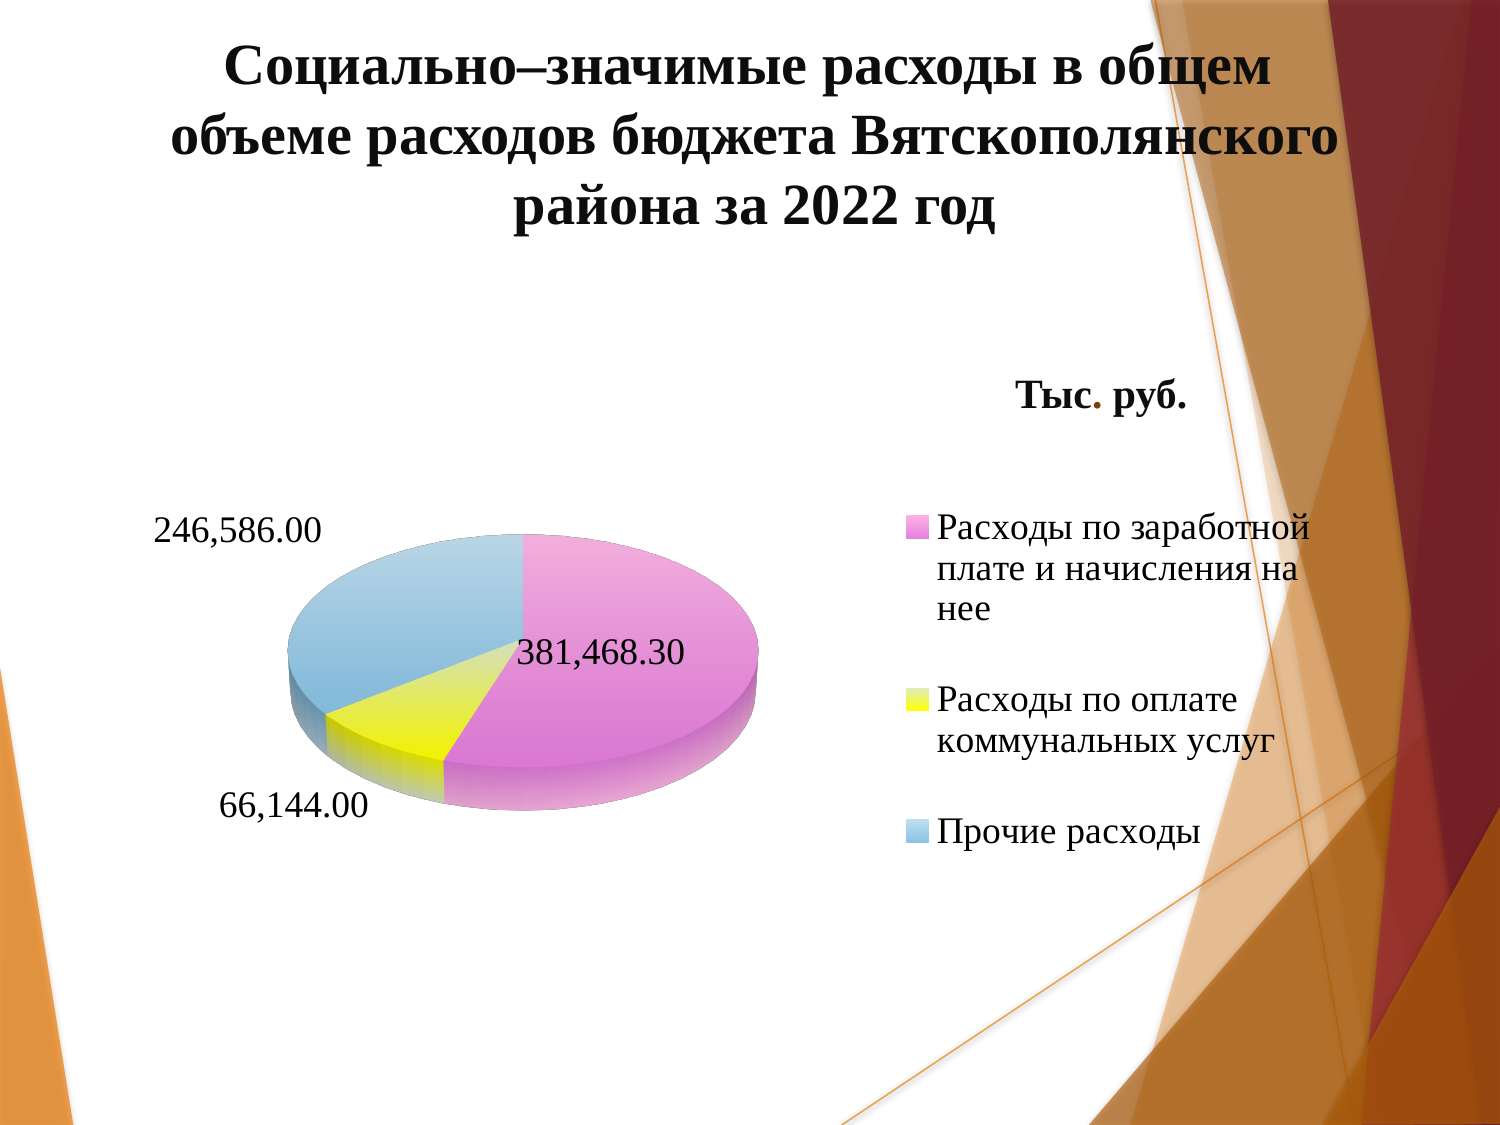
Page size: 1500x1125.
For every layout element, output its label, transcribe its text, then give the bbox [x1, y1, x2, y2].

chart [64, 349, 1448, 1017]
title Социально–значимые расходы в общем объеме расходов бюджета Вятскополянского района за 2022 год [80, 42, 1431, 219]
